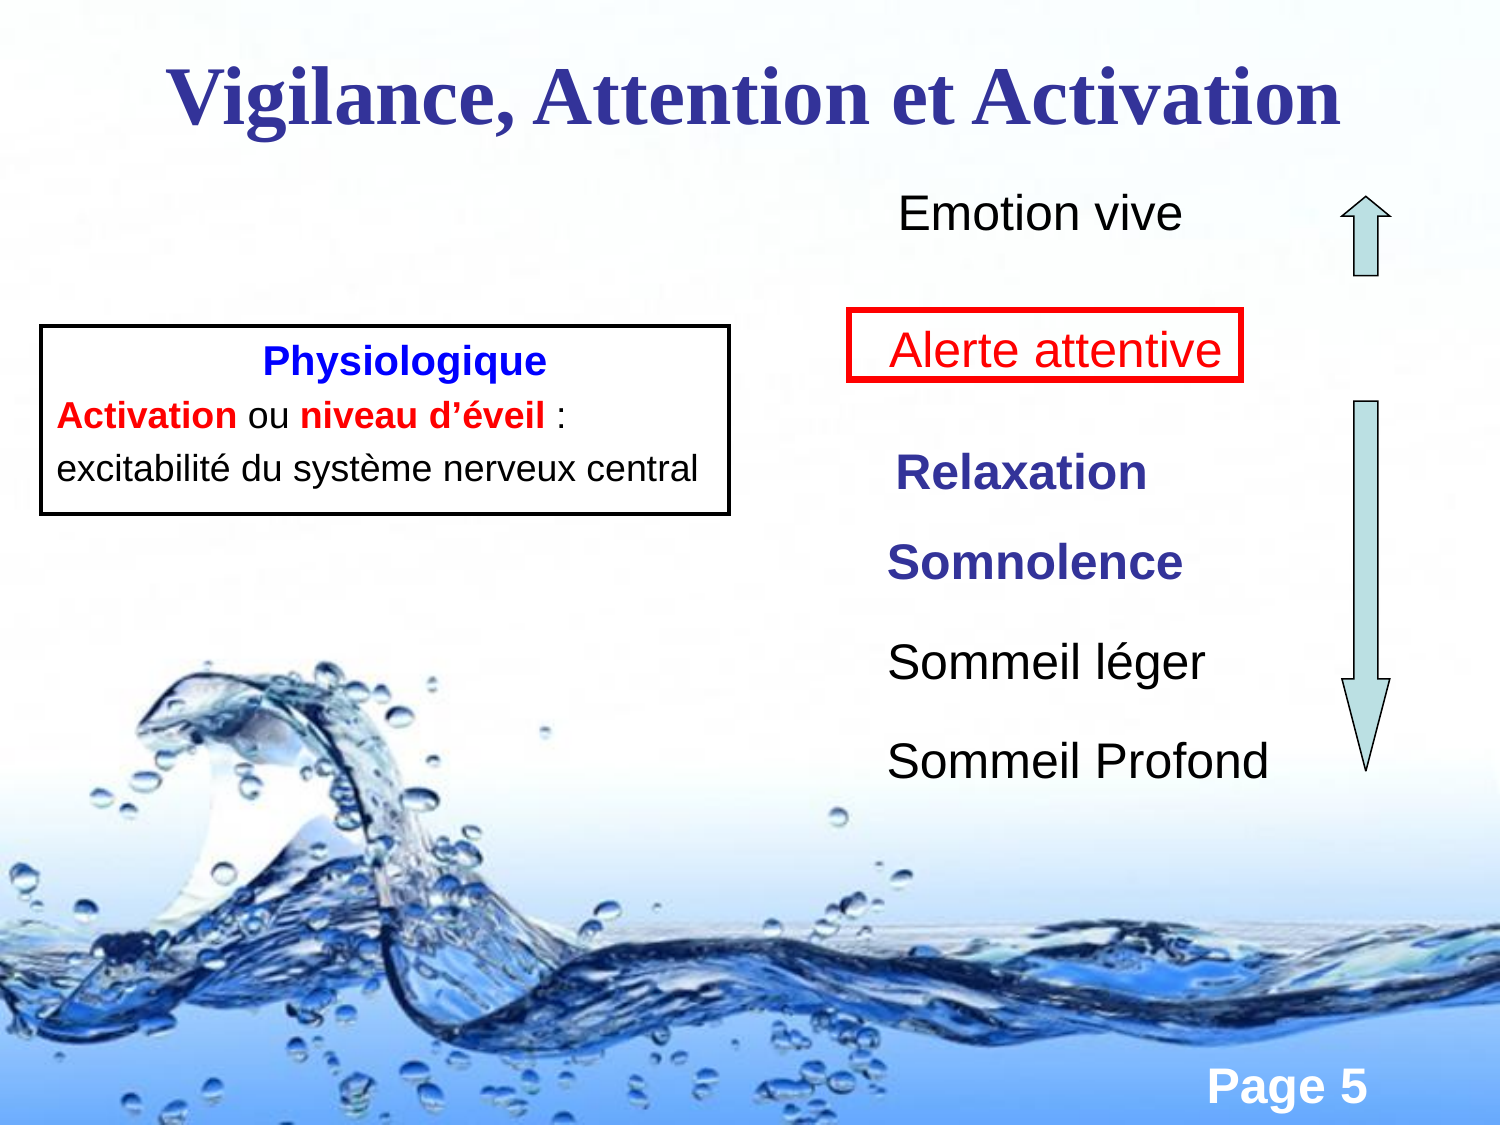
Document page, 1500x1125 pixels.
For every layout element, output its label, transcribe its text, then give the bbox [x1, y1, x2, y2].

text_box [848, 309, 1242, 380]
text_box Somnolence [872, 522, 1199, 598]
picture [0, 0, 1500, 1125]
text_box Relaxation [880, 432, 1164, 508]
text_box Alerte attentive [874, 380, 1238, 385]
text_box Sommeil Profond [871, 721, 1341, 797]
text_box [280, 413, 311, 489]
title Vigilance, Attention et Activation [53, 31, 1436, 131]
text_box [1341, 401, 1390, 772]
text_box Emotion vive [882, 172, 1199, 248]
text_box [1341, 196, 1390, 276]
text_box Sommeil léger [872, 622, 1222, 697]
list Physiologique Activation ou niveau d’éveil : excitabilité du système nerveux central [41, 326, 729, 514]
